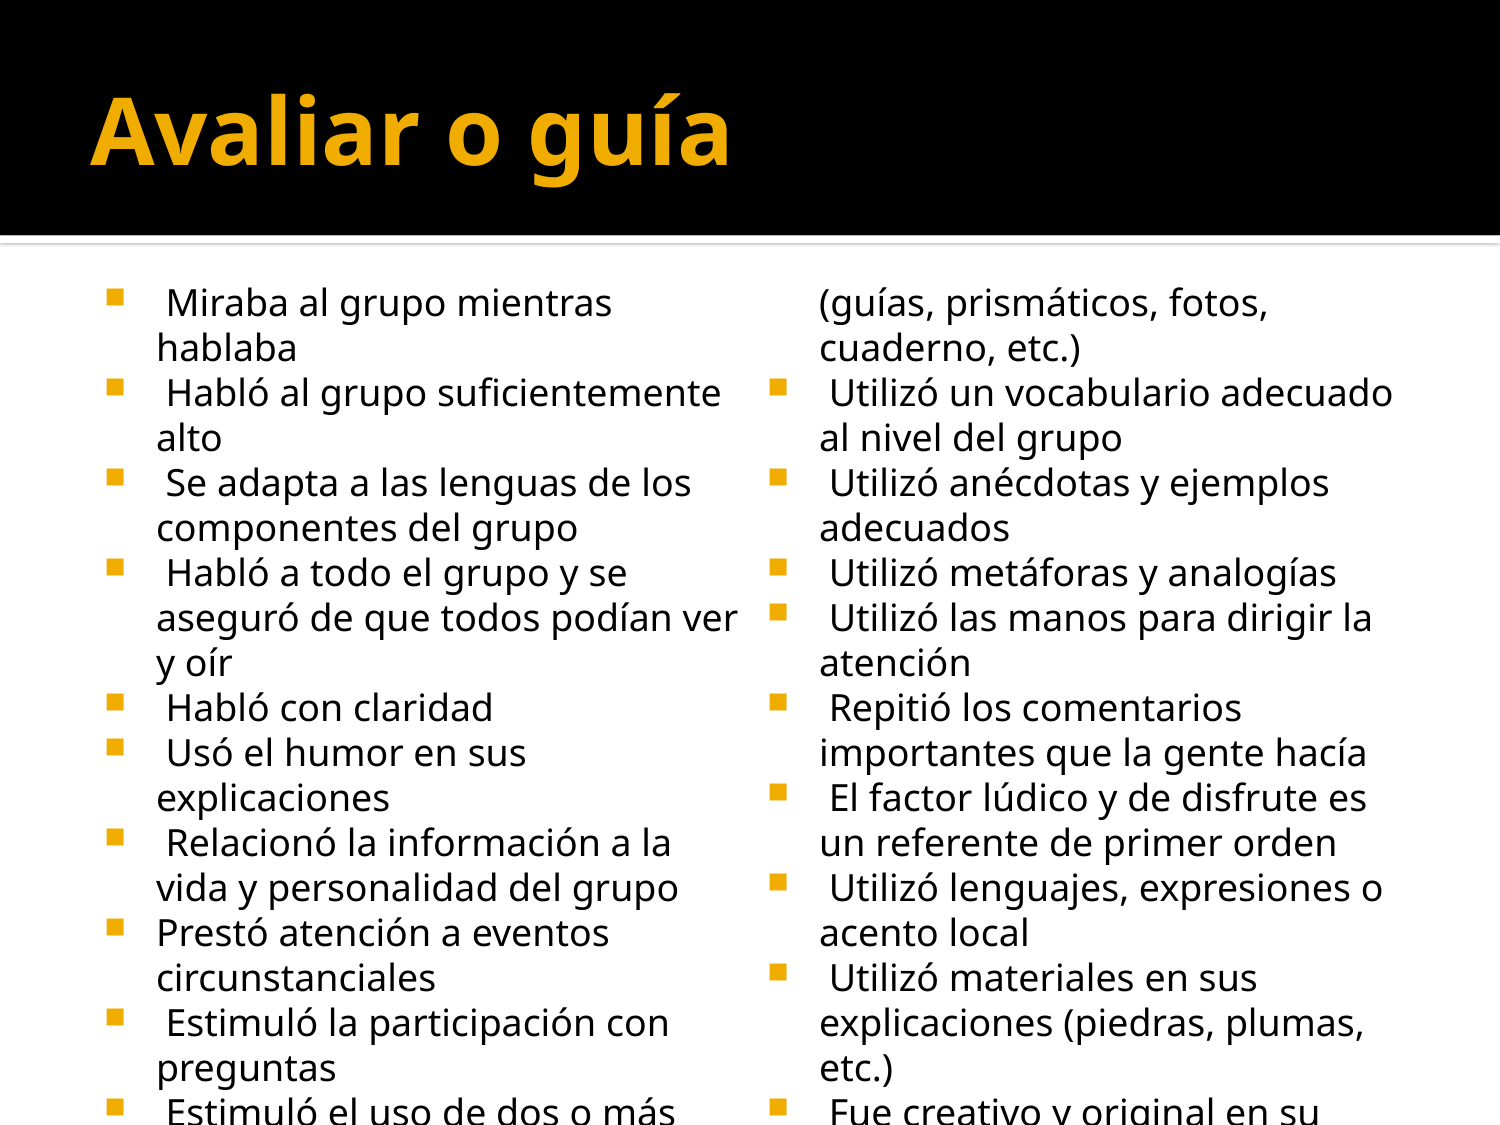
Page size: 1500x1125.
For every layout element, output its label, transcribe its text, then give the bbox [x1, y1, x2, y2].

list Miraba al grupo mientras hablaba Habló al grupo suficientemente alto Se adapta a las lenguas de los componentes del grupo Habló a todo el grupo y se aseguró de que todos podían ver y oír Habló con claridad Usó el humor en sus explicaciones Relacionó la información a la vida y personalidad del grupo Prestó atención a eventos circunstanciales Estimuló la participación con preguntas Estimuló el uso de dos o más sentidos Llevaba material de apoyo (guías, prismáticos, fotos, cuaderno, etc.) Utilizó un vocabulario adecuado al nivel del grupo Utilizó anécdotas y ejemplos adecuados Utilizó metáforas y analogías Utilizó las manos para dirigir la atención Repitió los comentarios importantes que la gente hacía El factor lúdico y de disfrute es un referente de primer orden Utilizó lenguajes, expresiones o acento local Utilizó materiales en sus explicaciones (piedras, plumas, etc.) Fue creativo y original en su forma de comunicación Consiguió implicar a la gente [75, 263, 1425, 1098]
title Avaliar o guía [75, 25, 1425, 231]
